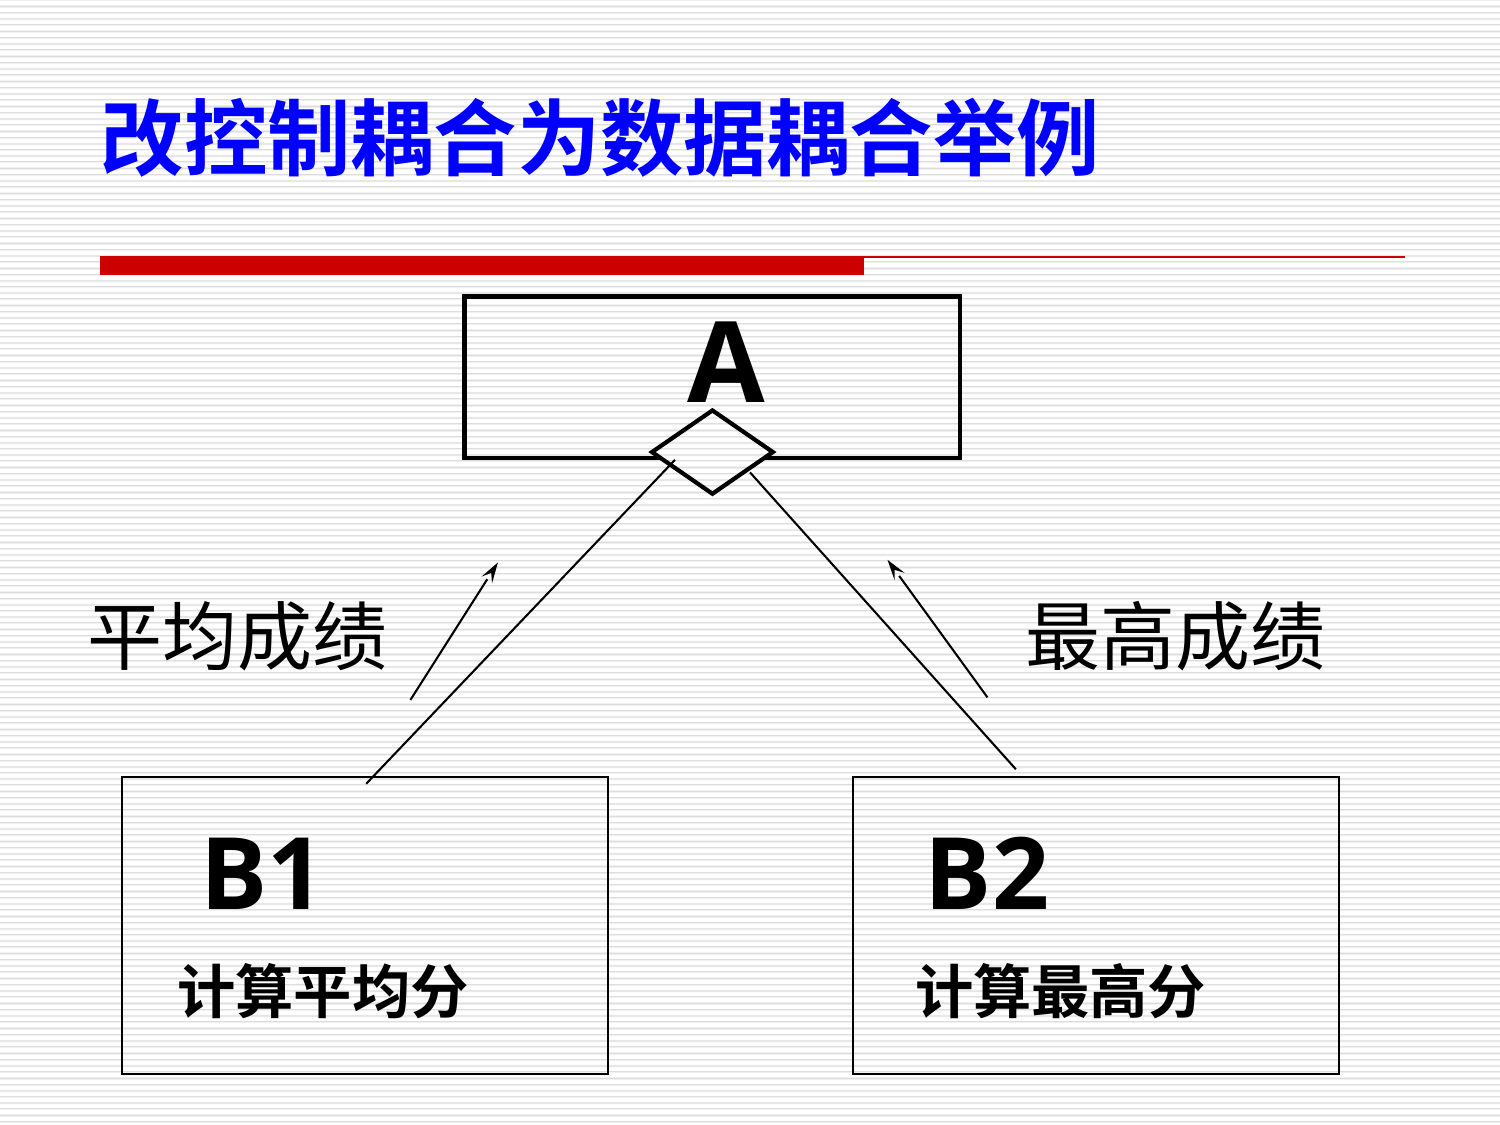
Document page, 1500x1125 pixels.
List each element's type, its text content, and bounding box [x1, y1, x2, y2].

text_box [481, 562, 498, 584]
text_box [887, 559, 905, 581]
text_box [464, 296, 678, 458]
text_box [747, 296, 961, 458]
text_box [122, 776, 608, 1075]
picture [0, 0, 1500, 1125]
text_box [853, 776, 1339, 1075]
text_box 计算最高分 [899, 947, 1340, 1033]
text_box 平均成绩 [72, 582, 403, 688]
text_box 改控制耦合为数据耦合举例 [85, 53, 1361, 219]
text_box [652, 410, 773, 494]
text_box A [672, 281, 760, 433]
text_box B1 [184, 802, 350, 938]
text_box B2 [909, 802, 1075, 938]
text_box 最高成绩 [1009, 582, 1438, 688]
text_box 计算平均分 [162, 947, 625, 1033]
